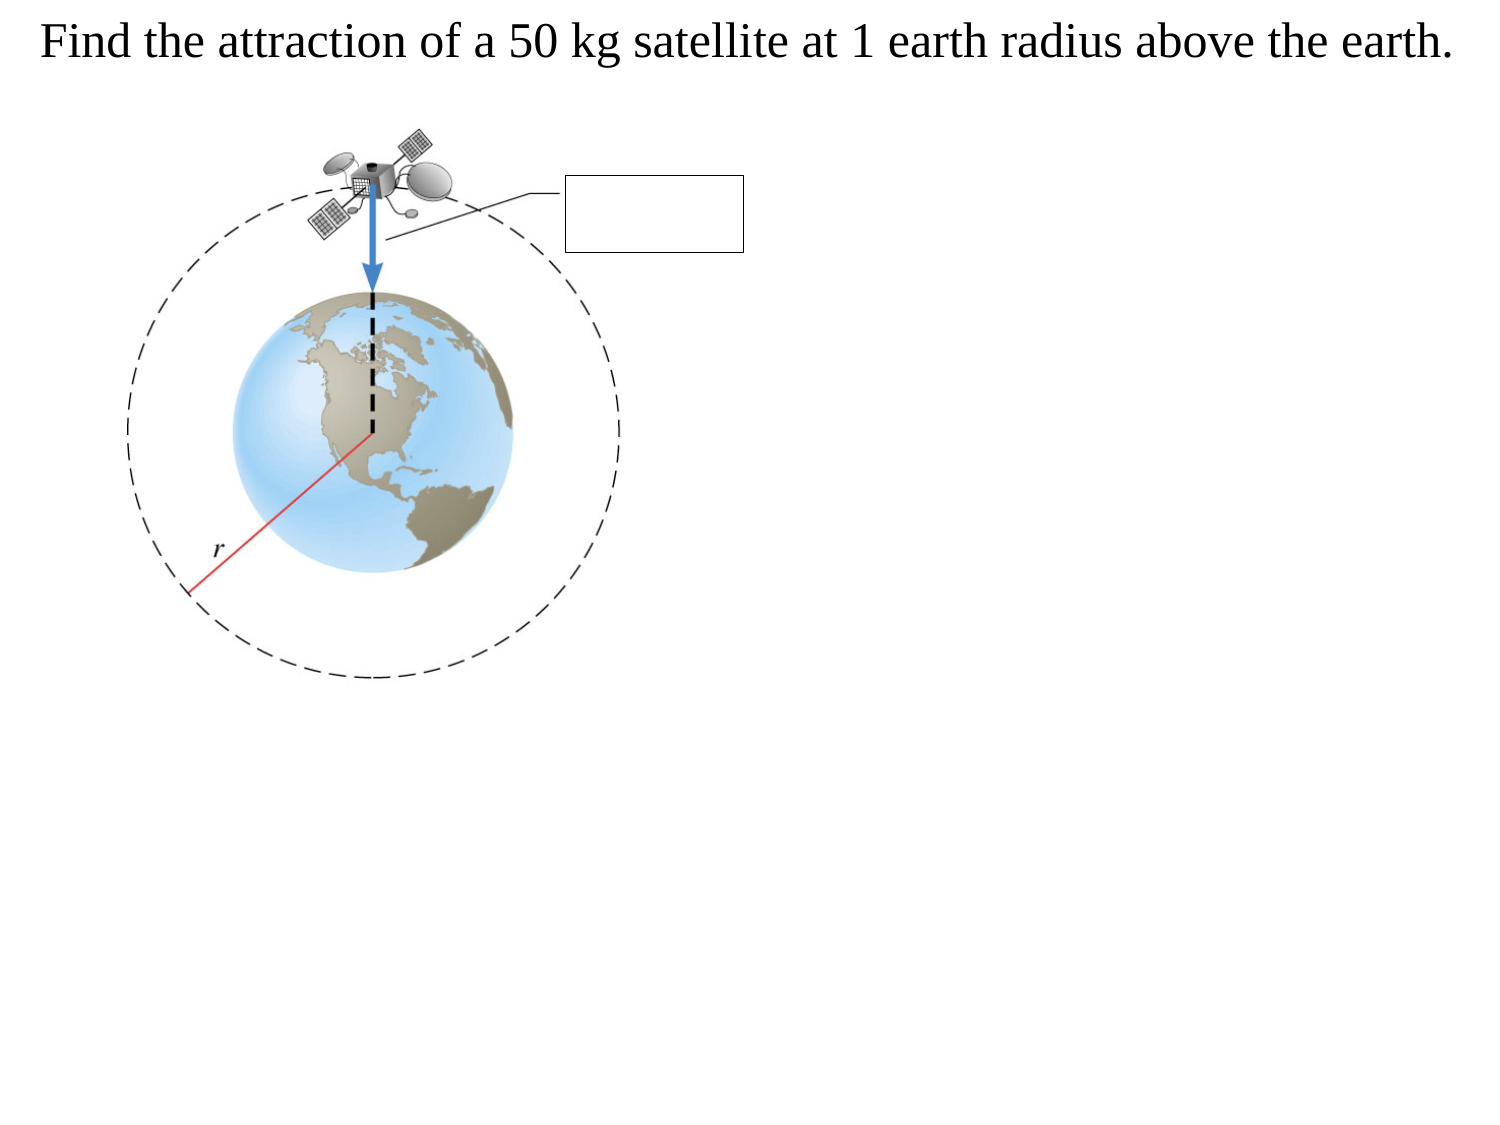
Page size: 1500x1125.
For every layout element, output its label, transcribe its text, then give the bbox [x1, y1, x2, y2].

text_box Find the attraction of a 50 kg satellite at 1 earth radius above the earth. [24, 0, 1500, 75]
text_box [0, 124, 763, 698]
